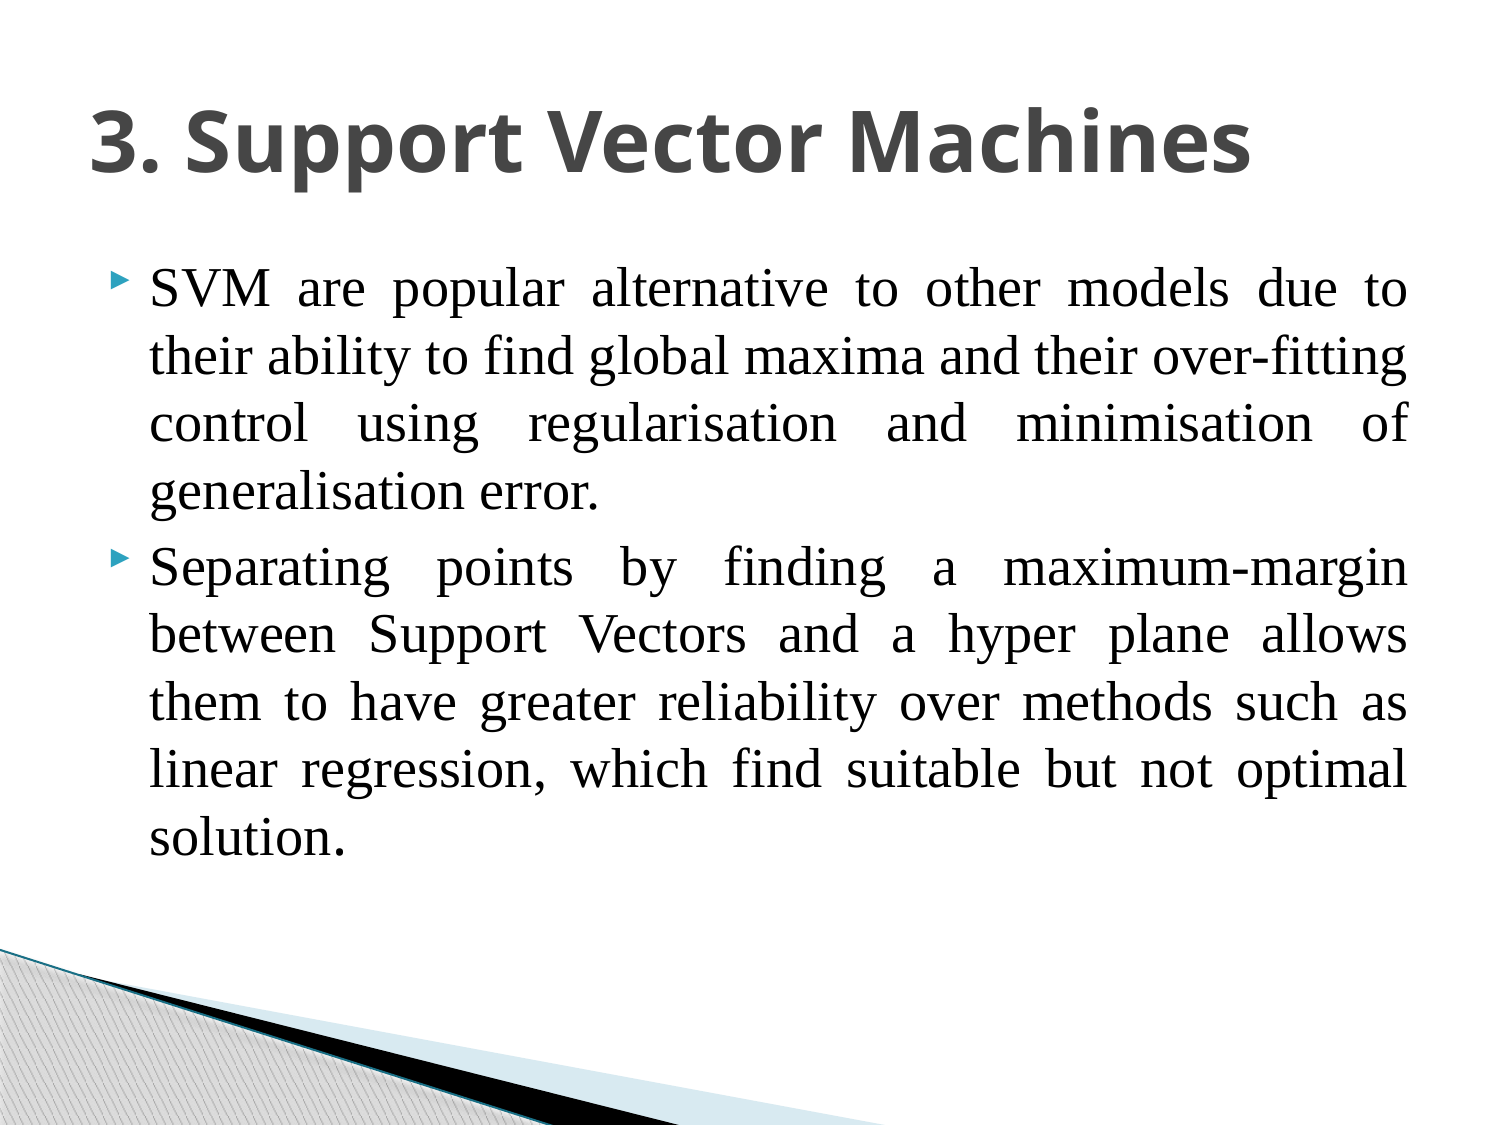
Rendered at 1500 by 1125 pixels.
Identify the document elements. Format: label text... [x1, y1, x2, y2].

list SVM are popular alternative to other models due to their ability to find global maxima and their over-fitting control using regularisation and minimisation of generalisation error. Separating points by finding a maximum-margin between Support Vectors and a hyper plane allows them to have greater reliability over methods such as linear regression, which find suitable but not optimal solution. [75, 243, 1425, 986]
title 3. Support Vector Machines [75, 45, 1425, 233]
